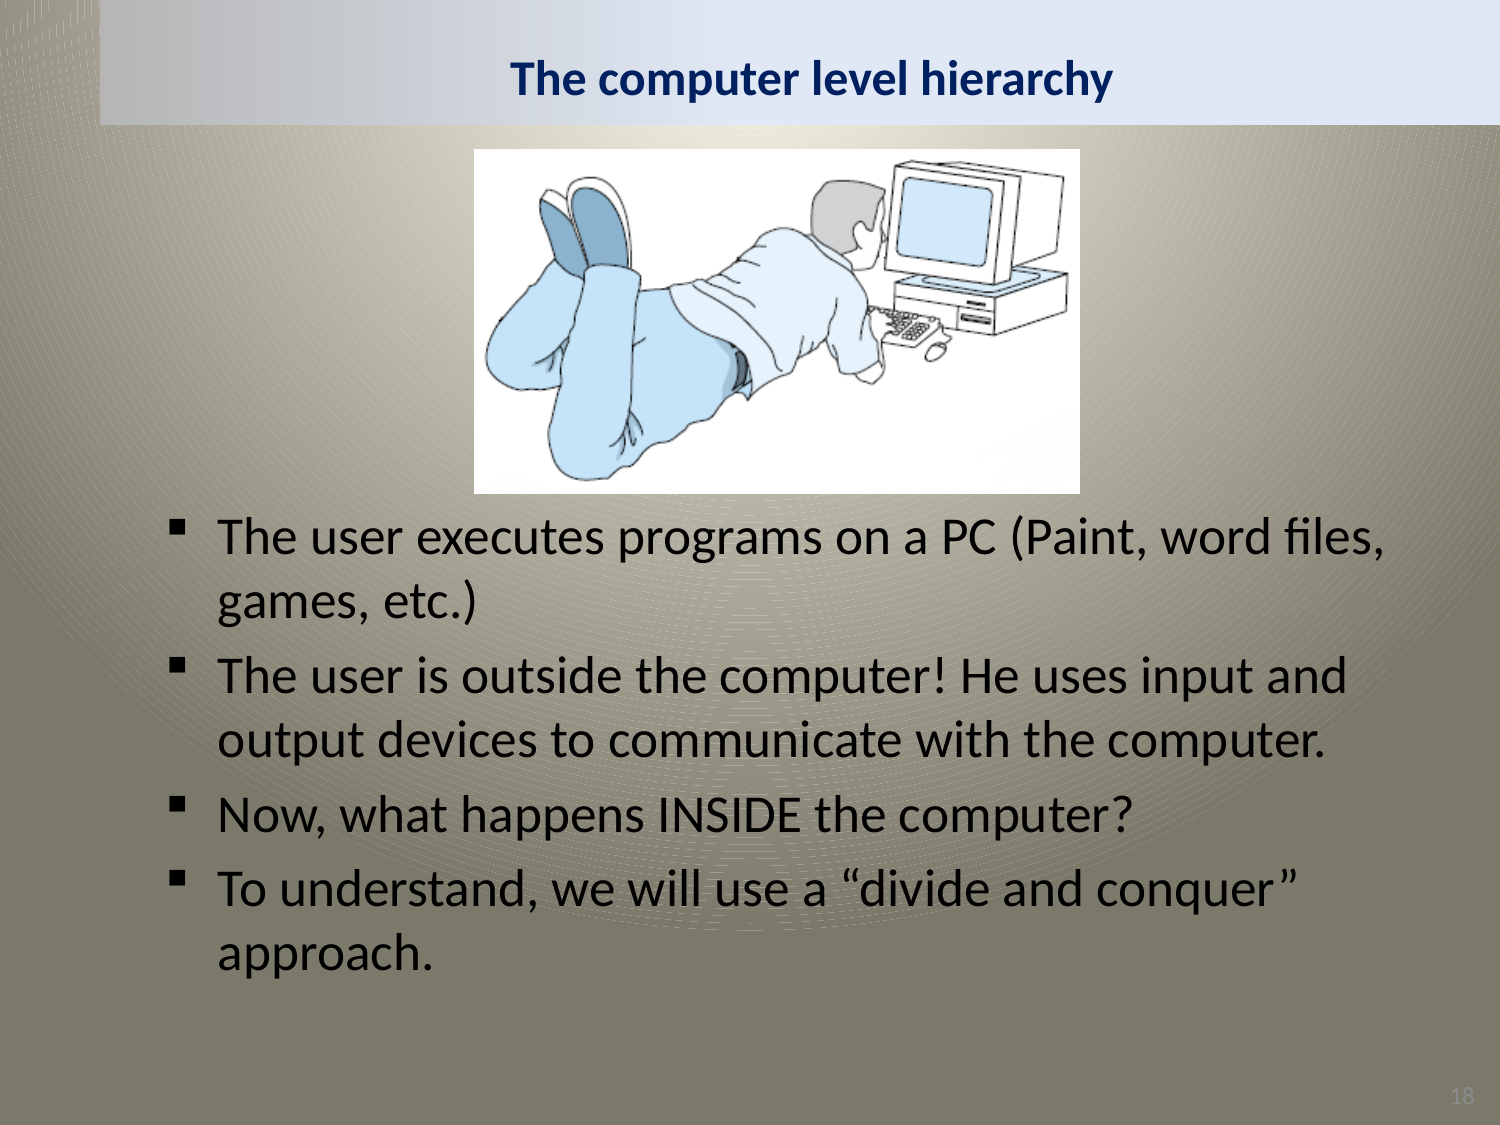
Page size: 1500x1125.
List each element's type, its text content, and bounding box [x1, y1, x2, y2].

title The computer level hierarchy [135, 37, 1500, 113]
list The user executes programs on a PC (Paint, word files, games, etc.) The user is outside the computer! He uses input and output devices to communicate with the computer. Now, what happens INSIDE the computer? To understand, we will use a “divide and conquer” approach. [150, 493, 1488, 993]
picture [474, 149, 1080, 494]
